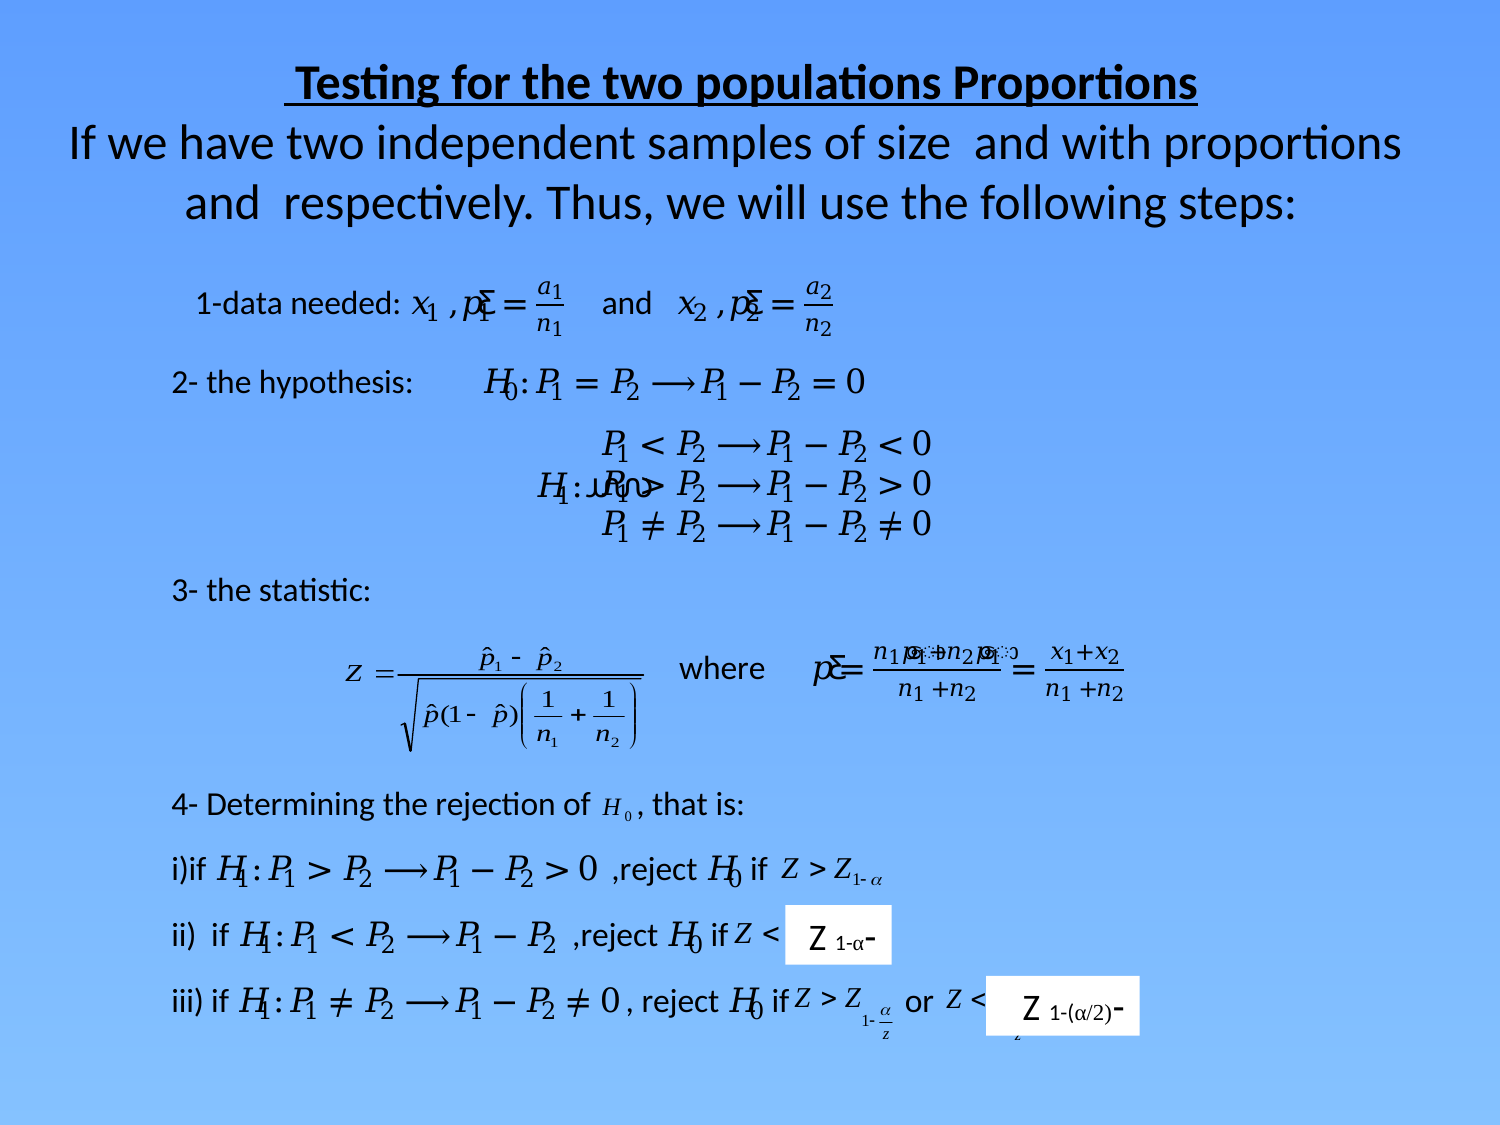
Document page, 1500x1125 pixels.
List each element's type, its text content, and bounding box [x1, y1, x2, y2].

picture [170, 278, 1318, 1074]
title Testing for the two populations Proportions If we have two independent samples of size and with proportions and respectively. Thus, we will use the following steps: [11, 19, 1471, 261]
